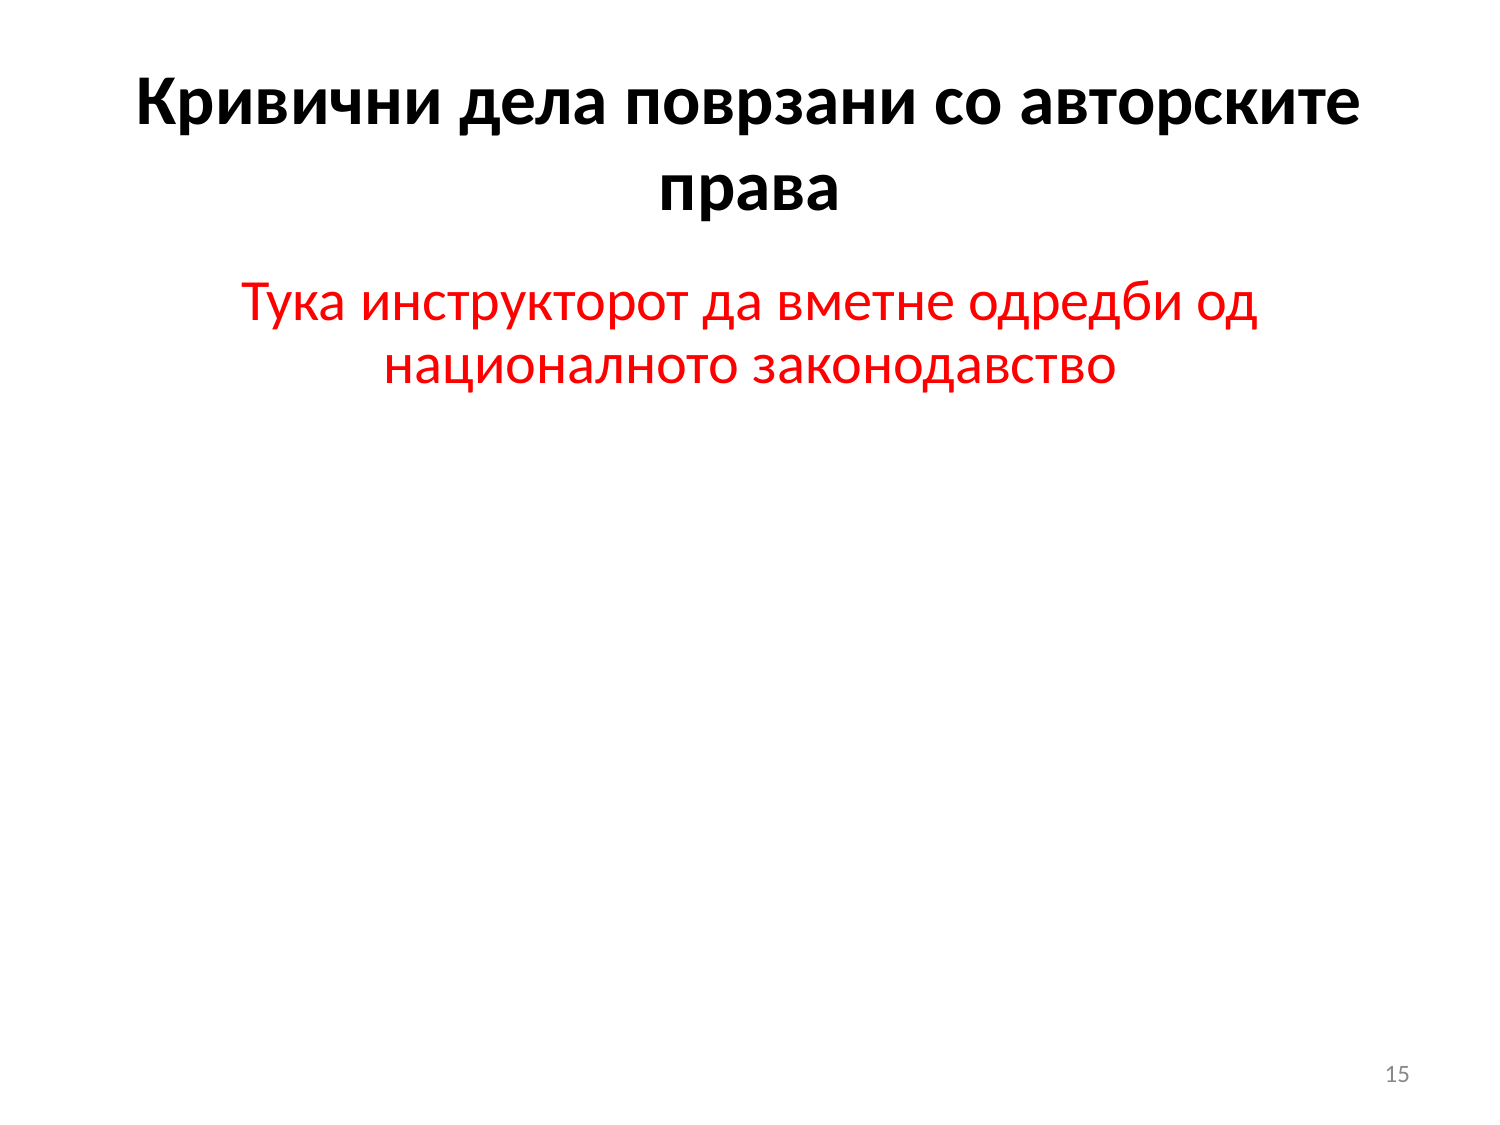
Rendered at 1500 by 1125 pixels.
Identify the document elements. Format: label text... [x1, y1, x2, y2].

title Кривични дела поврзани со авторските права [75, 45, 1425, 233]
list Тука инструкторот да вметне одредби од националното законодавство [75, 262, 1425, 1005]
slide_number 15 [1074, 1042, 1425, 1103]
